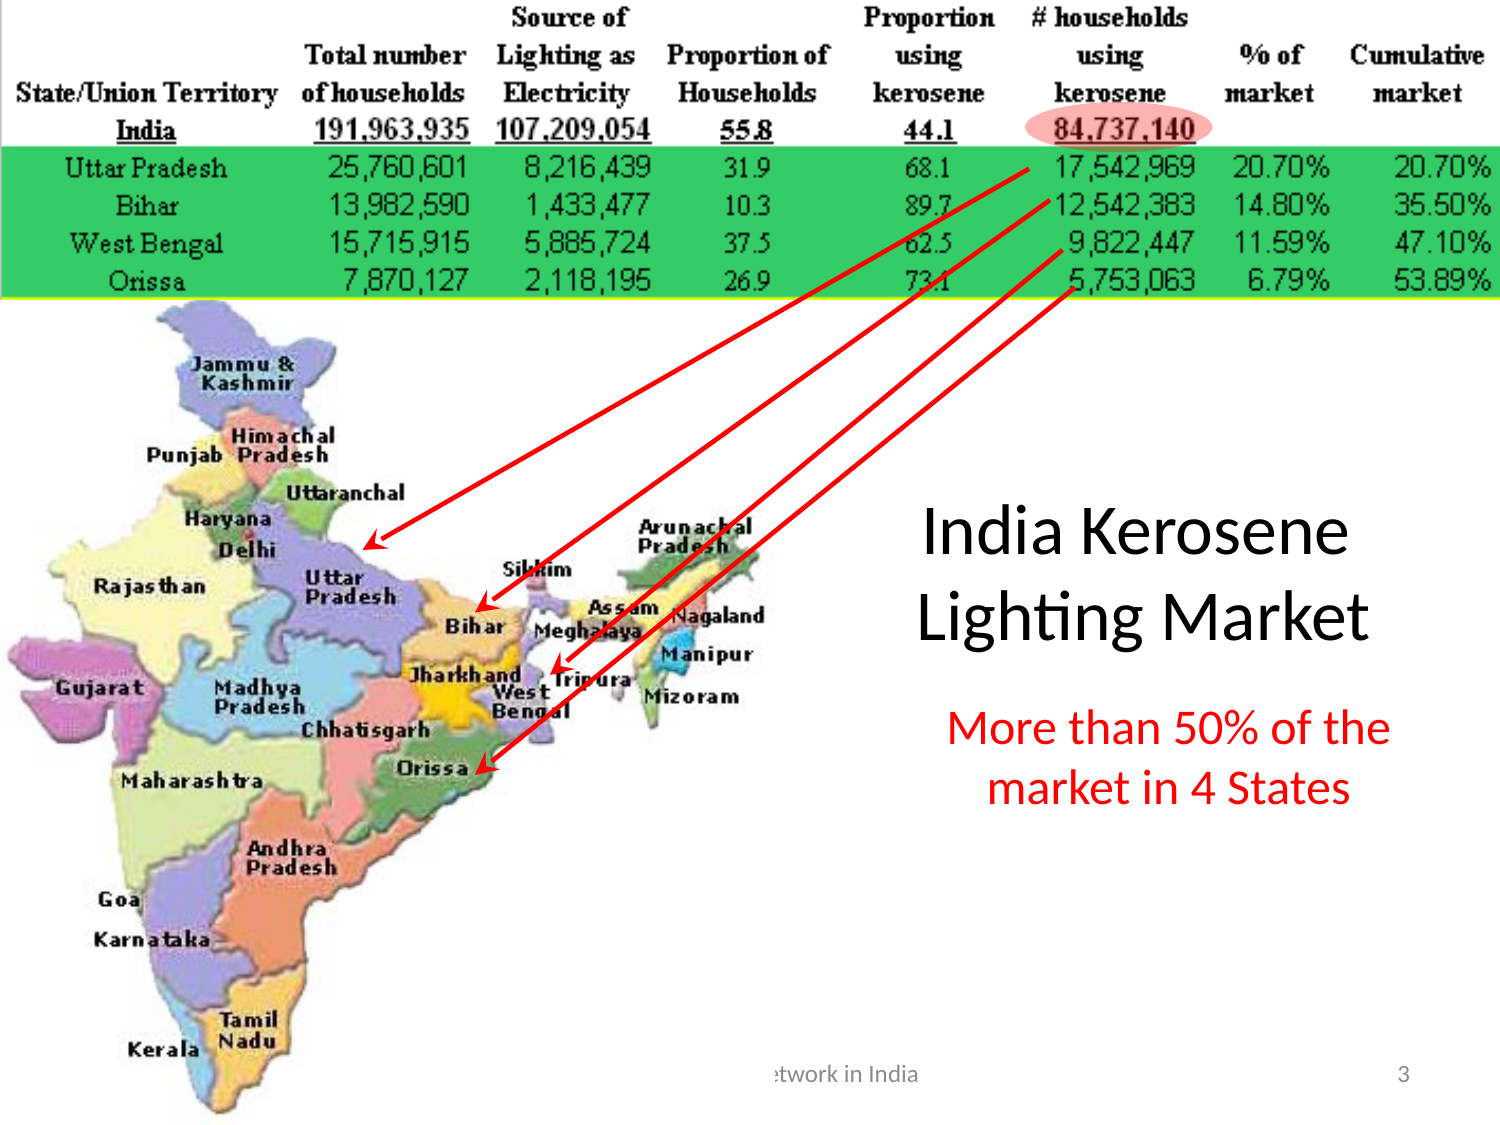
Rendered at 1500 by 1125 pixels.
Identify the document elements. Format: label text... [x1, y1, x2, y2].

picture [0, 0, 1500, 1125]
title India Kerosene Lighting Market [787, 474, 1500, 663]
text_box More than 50% of the market in 4 States [912, 687, 1425, 823]
footer Solar Micro Grid Network in India [780, 1042, 988, 1103]
slide_number 3 [1074, 1042, 1425, 1103]
